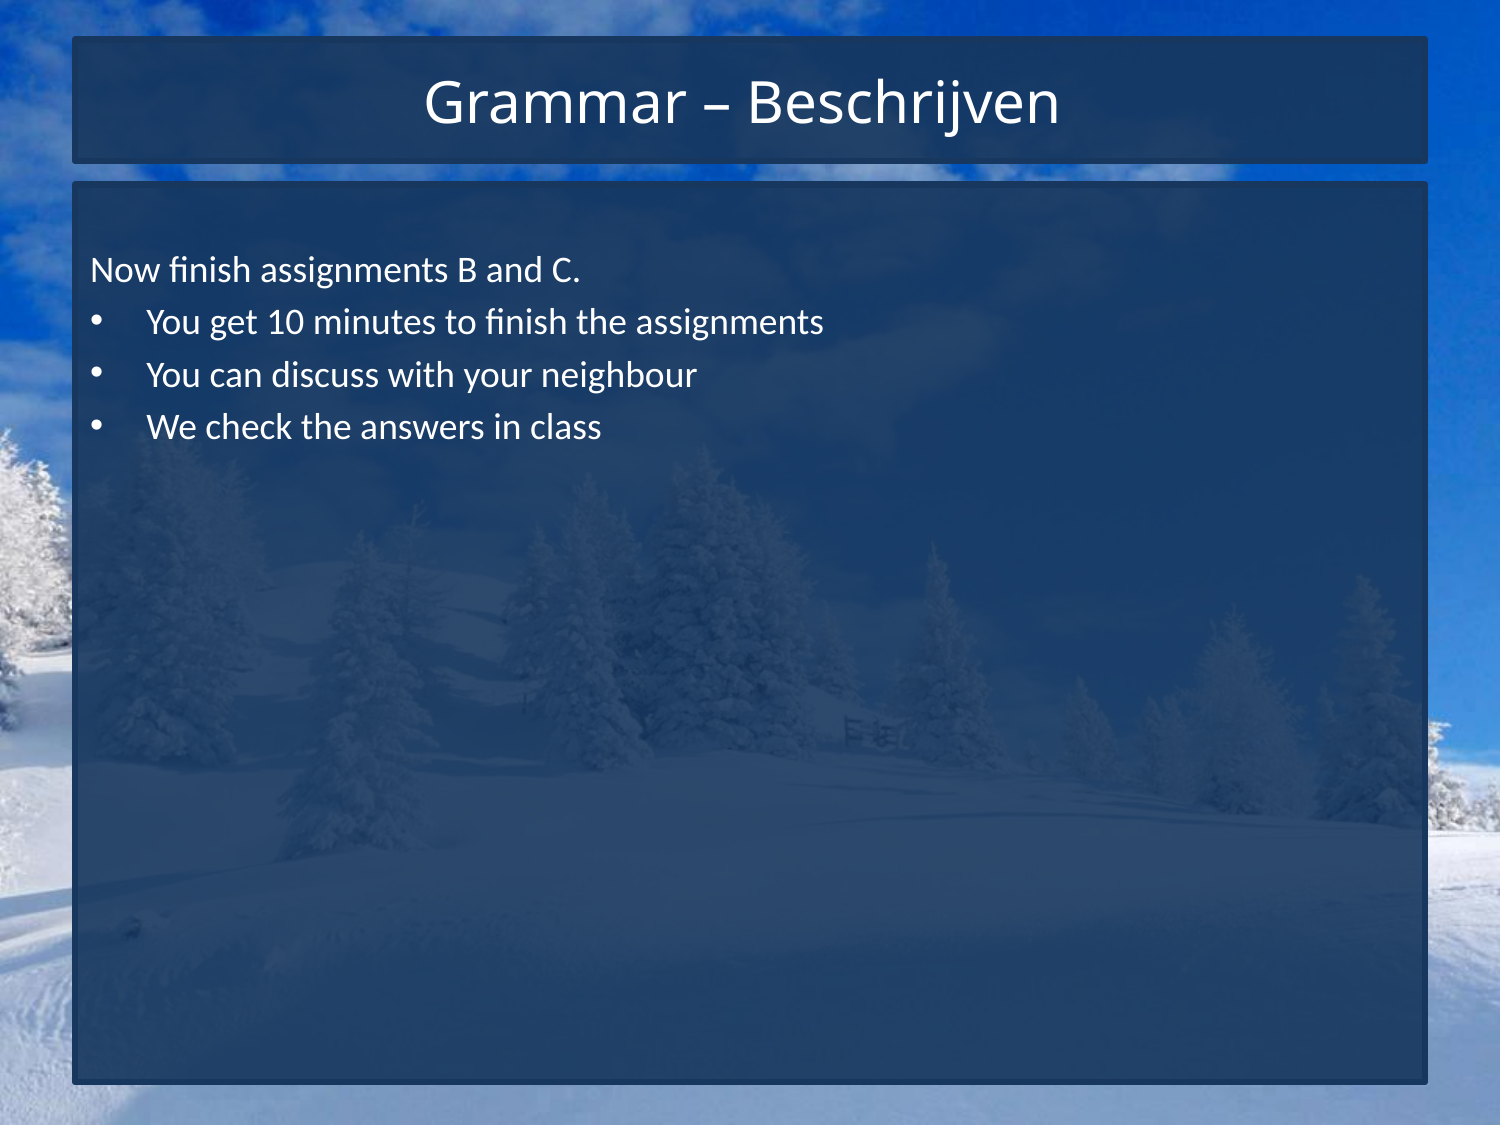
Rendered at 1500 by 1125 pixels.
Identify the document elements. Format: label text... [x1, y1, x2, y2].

title Grammar – Beschrijven [72, 36, 1428, 164]
list Now finish assignments B and C. You get 10 minutes to finish the assignments You can discuss with your neighbour We check the answers in class [72, 181, 1428, 1085]
picture [0, 0, 1500, 1125]
